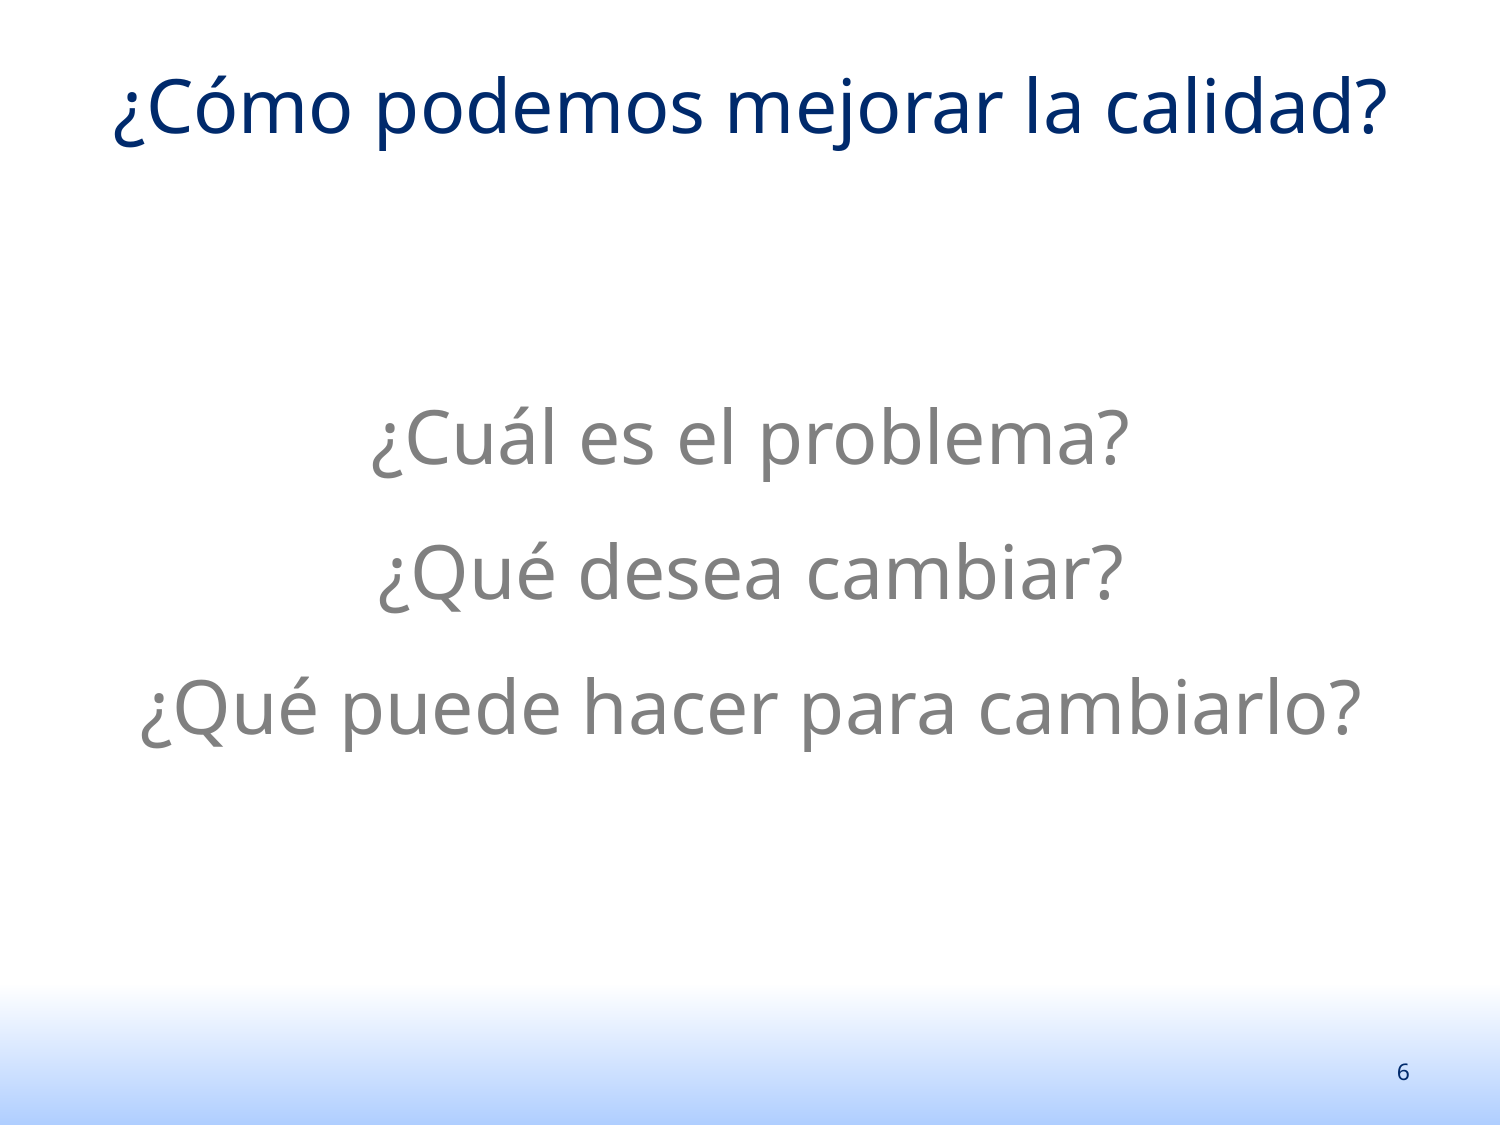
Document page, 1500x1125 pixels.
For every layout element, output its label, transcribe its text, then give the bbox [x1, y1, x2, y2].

slide_number 6 [1074, 1042, 1425, 1103]
title ¿Cómo podemos mejorar la calidad? [76, 9, 1427, 198]
text_box ¿Cuál es el problema? ¿Qué desea cambiar? ¿Qué puede hacer para cambiarlo? [1, 337, 1500, 758]
